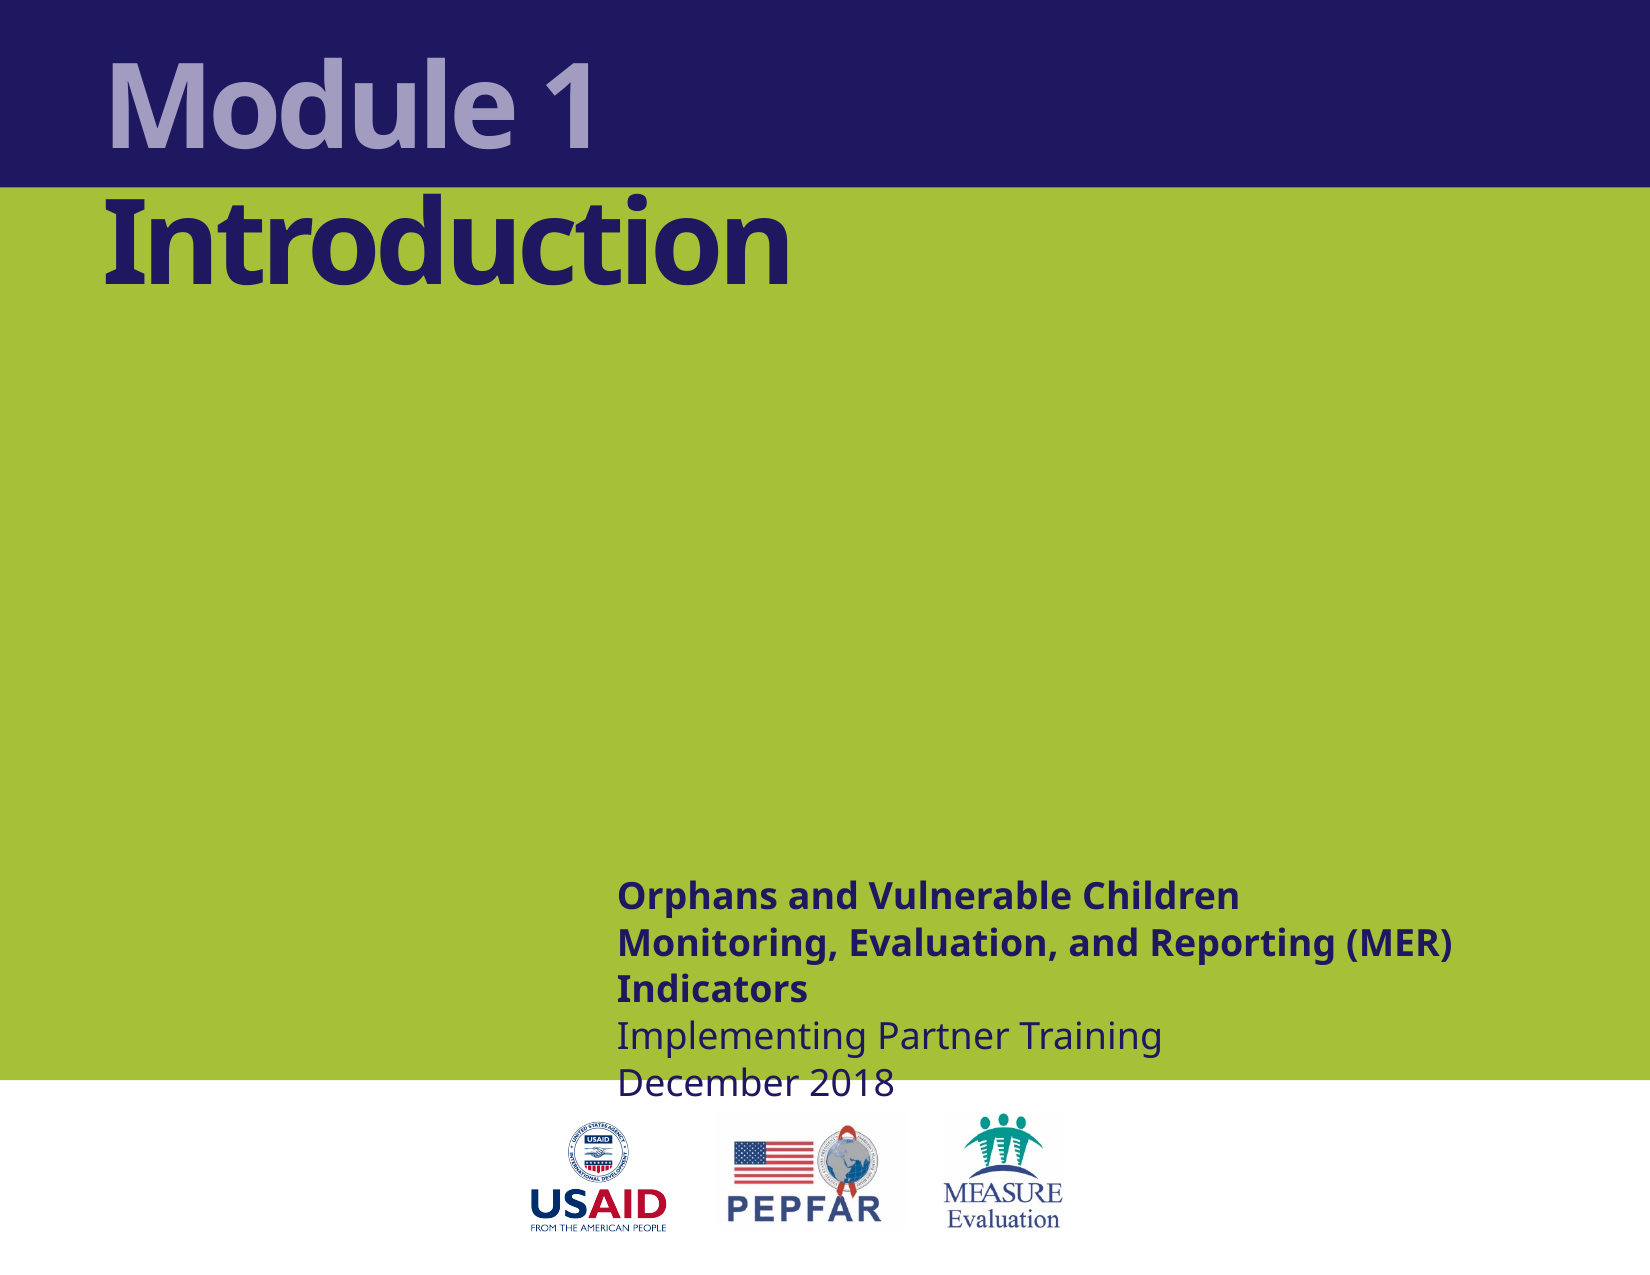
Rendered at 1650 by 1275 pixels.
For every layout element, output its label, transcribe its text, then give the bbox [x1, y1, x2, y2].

picture [715, 1114, 907, 1228]
text_box Module 1 Introduction [99, 37, 1378, 579]
picture [501, 1093, 696, 1260]
picture [943, 1112, 1063, 1228]
text_box Orphans and Vulnerable Children Monitoring, Evaluation, and Reporting (MER) Indicators Implementing Partner Training December 2018 [599, 862, 1650, 1112]
